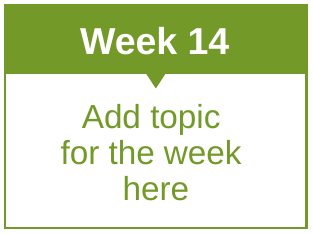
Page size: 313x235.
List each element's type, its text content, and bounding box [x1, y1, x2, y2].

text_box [4, 5, 307, 89]
text_box Add topic for the week here [11, 92, 301, 215]
text_box [4, 4, 308, 229]
